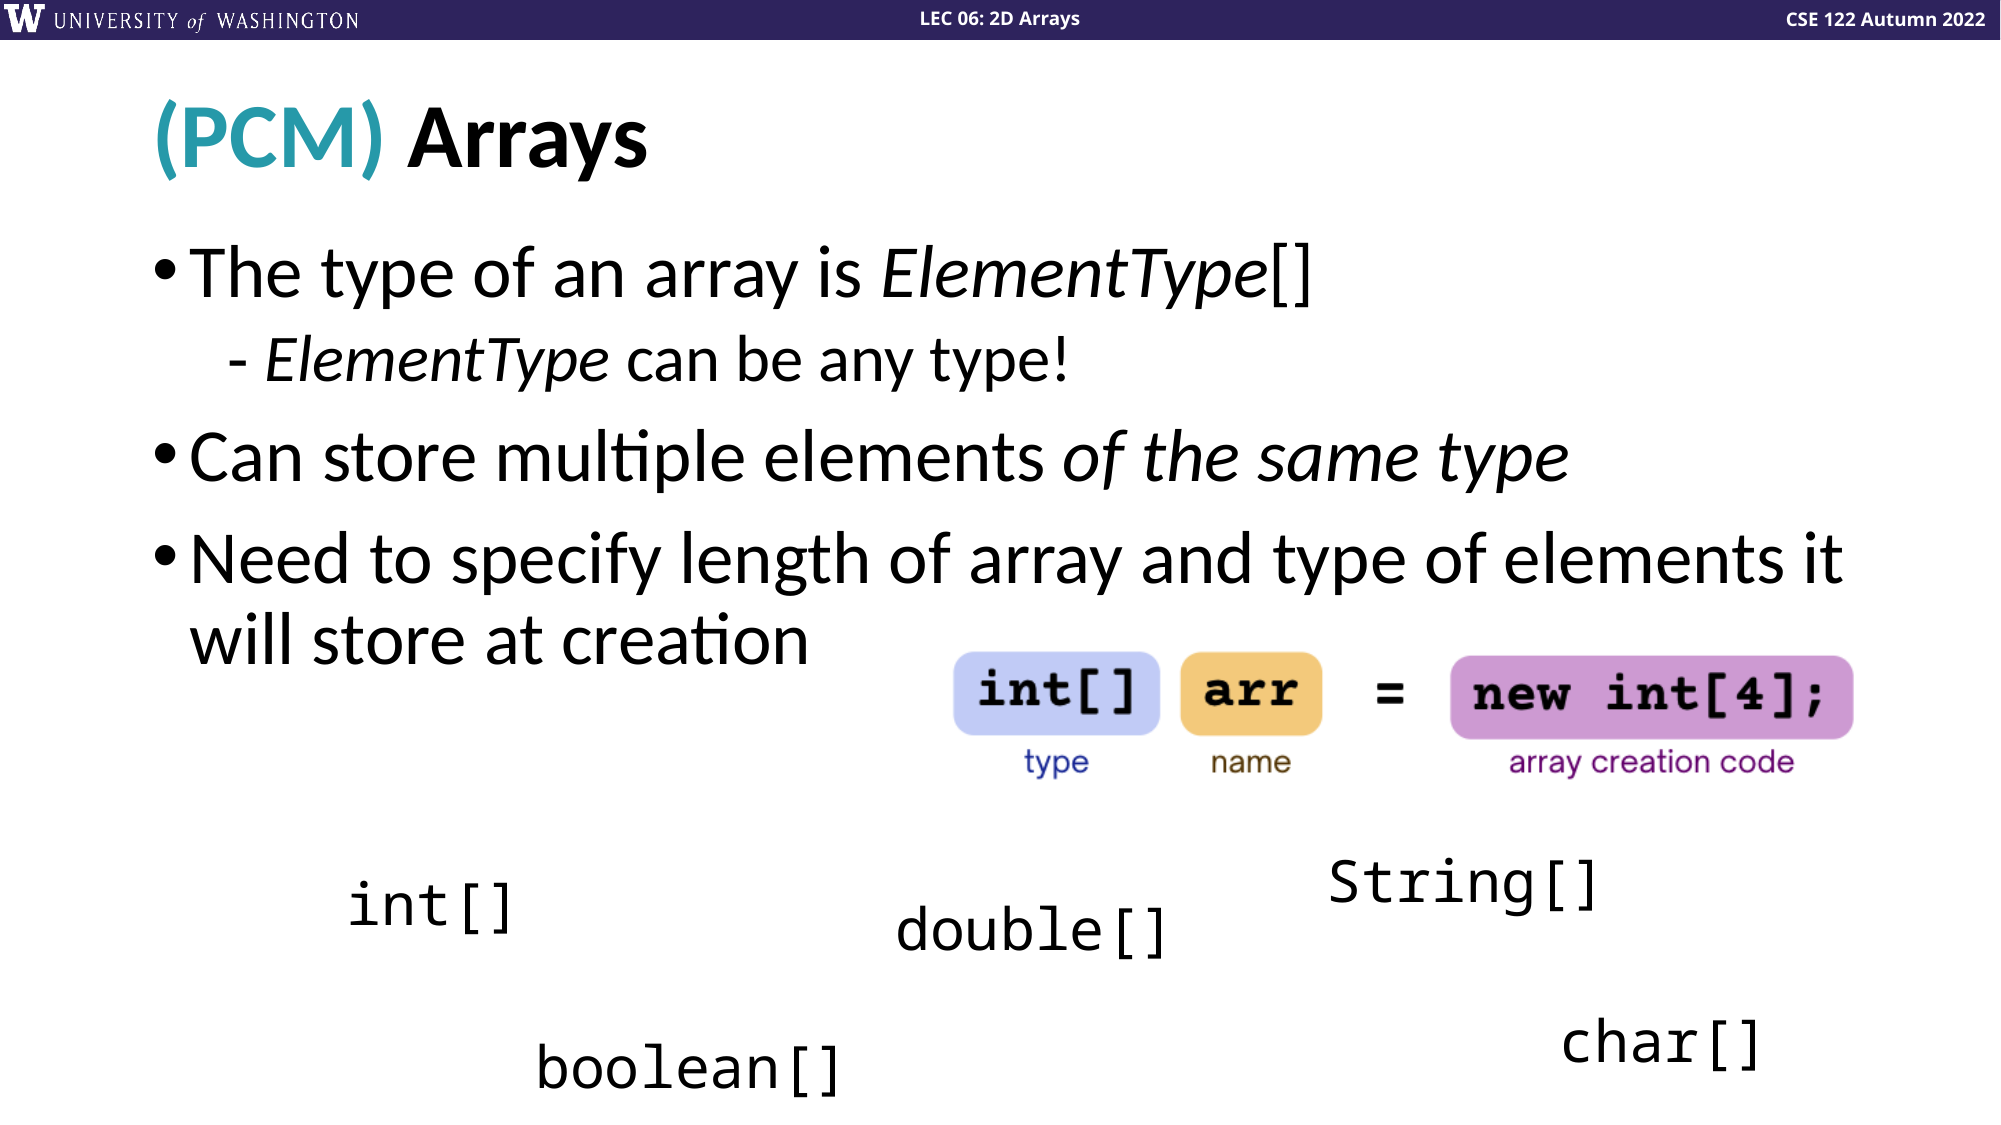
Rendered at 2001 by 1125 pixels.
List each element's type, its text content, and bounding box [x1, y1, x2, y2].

text_box char[] [1545, 997, 1818, 1082]
title (PCM) Arrays [137, 74, 1863, 200]
text_box int[] [331, 859, 604, 945]
picture [4, 4, 358, 33]
text_box String[] [1311, 836, 1660, 922]
list The type of an array is ElementType[] ElementType can be any type! Can store multiple elements of the same type Need to specify length of array and type of elements it will store at creation [137, 224, 1863, 1014]
text_box boolean[] [520, 1022, 985, 1108]
text_box double[] [880, 884, 1301, 970]
picture [938, 638, 1869, 807]
